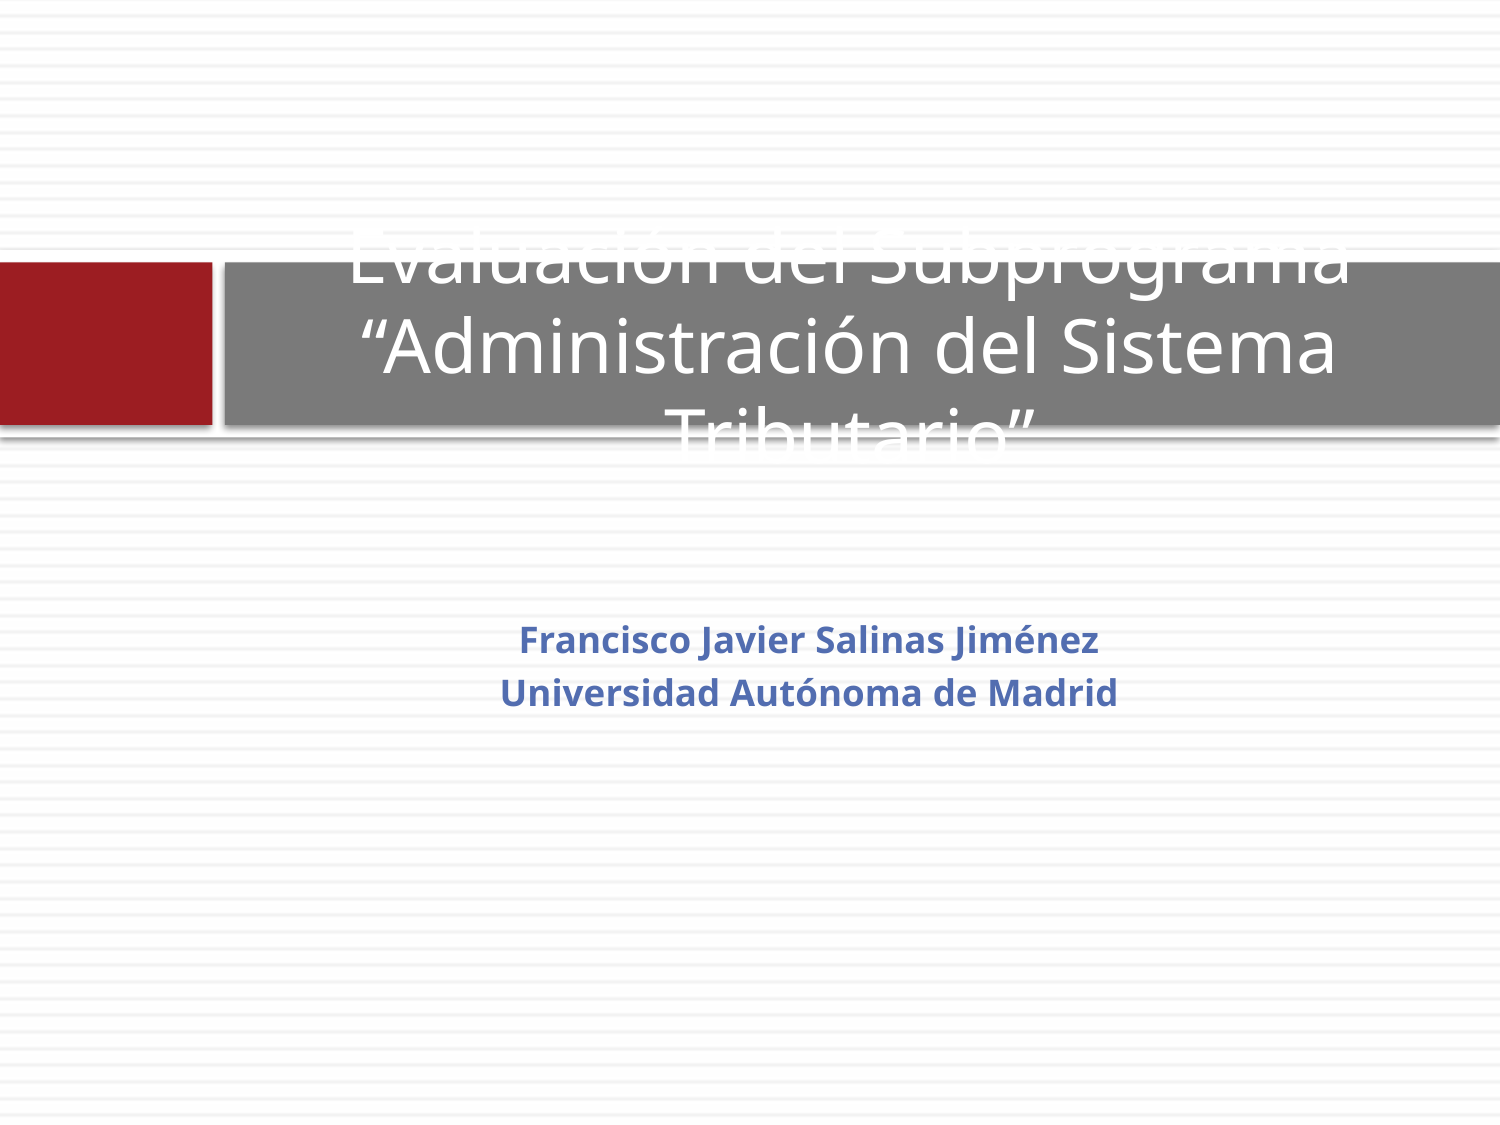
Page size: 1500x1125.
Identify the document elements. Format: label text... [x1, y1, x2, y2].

list Francisco Javier Salinas Jiménez Universidad Autónoma de Madrid [225, 450, 1394, 725]
title Evaluación del Subprograma “Administración del Sistema Tributario” [225, 262, 1475, 425]
